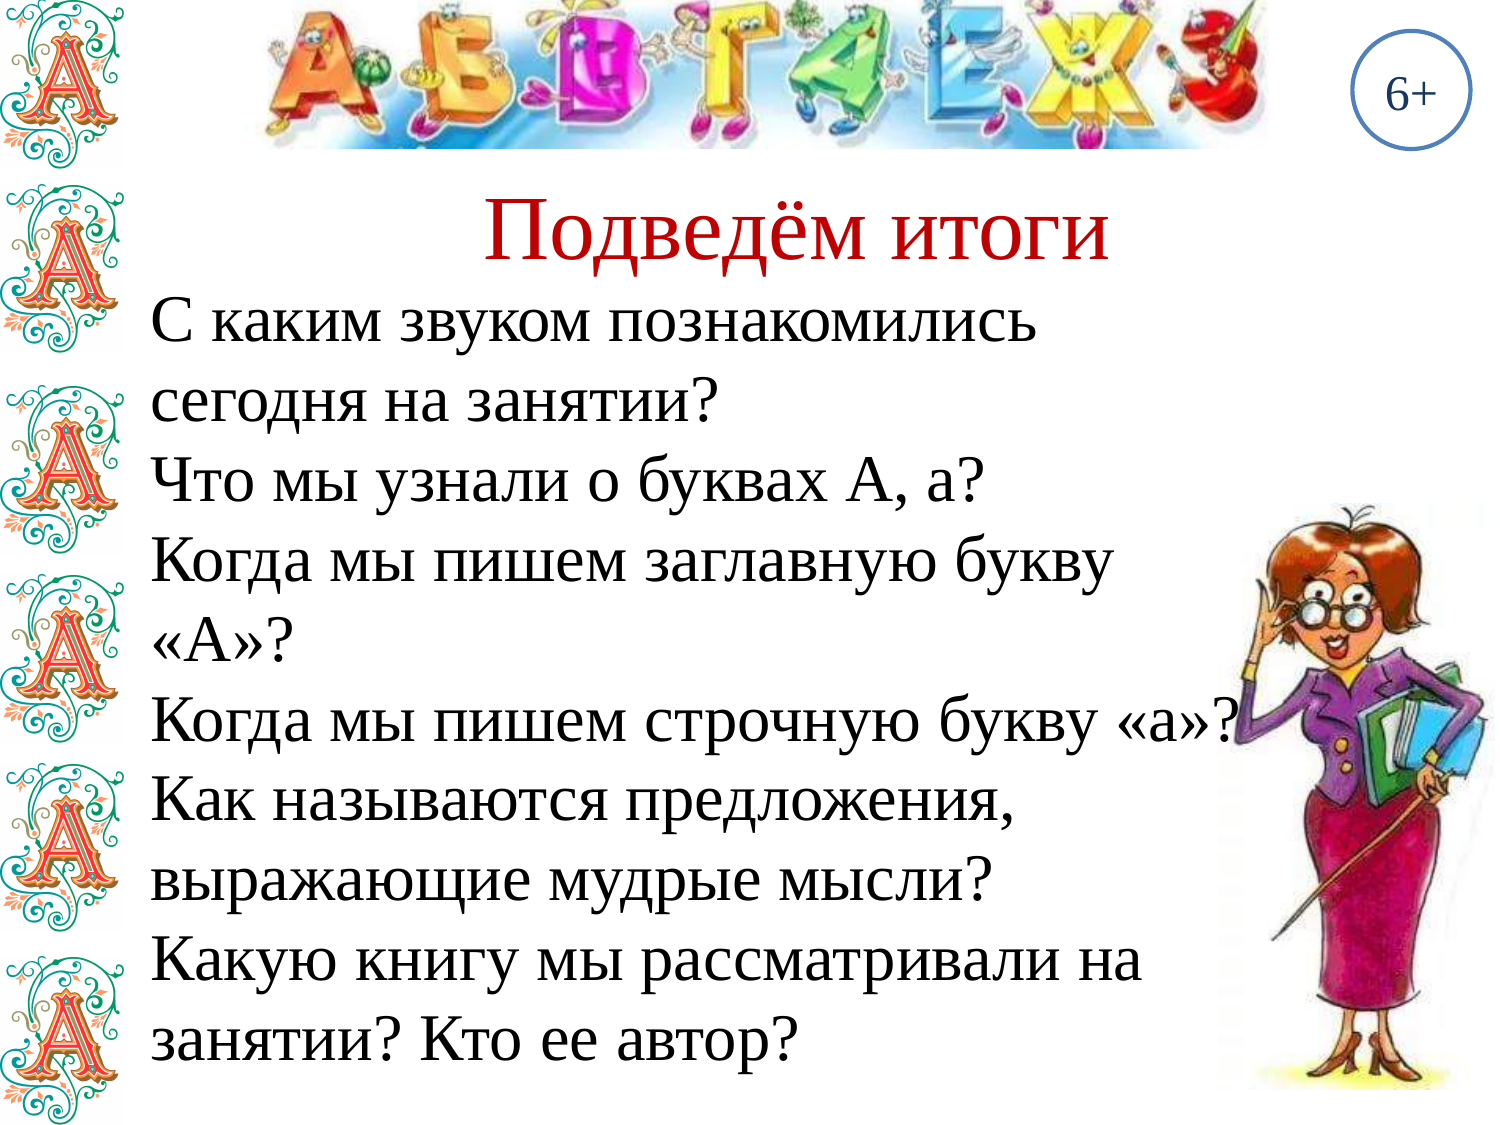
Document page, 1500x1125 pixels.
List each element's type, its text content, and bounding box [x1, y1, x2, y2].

text_box Подведём итоги [469, 160, 1127, 286]
text_box 6+ [1350, 28, 1473, 152]
picture [218, 0, 1282, 150]
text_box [0, 0, 125, 1125]
text_box С каким звуком познакомились сегодня на занятии? Что мы узнали о буквах А, а? Когда мы пишем заглавную букву «А»? Когда мы пишем строчную букву «а»? Как называются предложения, выражающие мудрые мысли? Какую книгу мы рассматривали на занятии? Кто ее автор? [135, 267, 1282, 1082]
picture [1218, 503, 1500, 1090]
